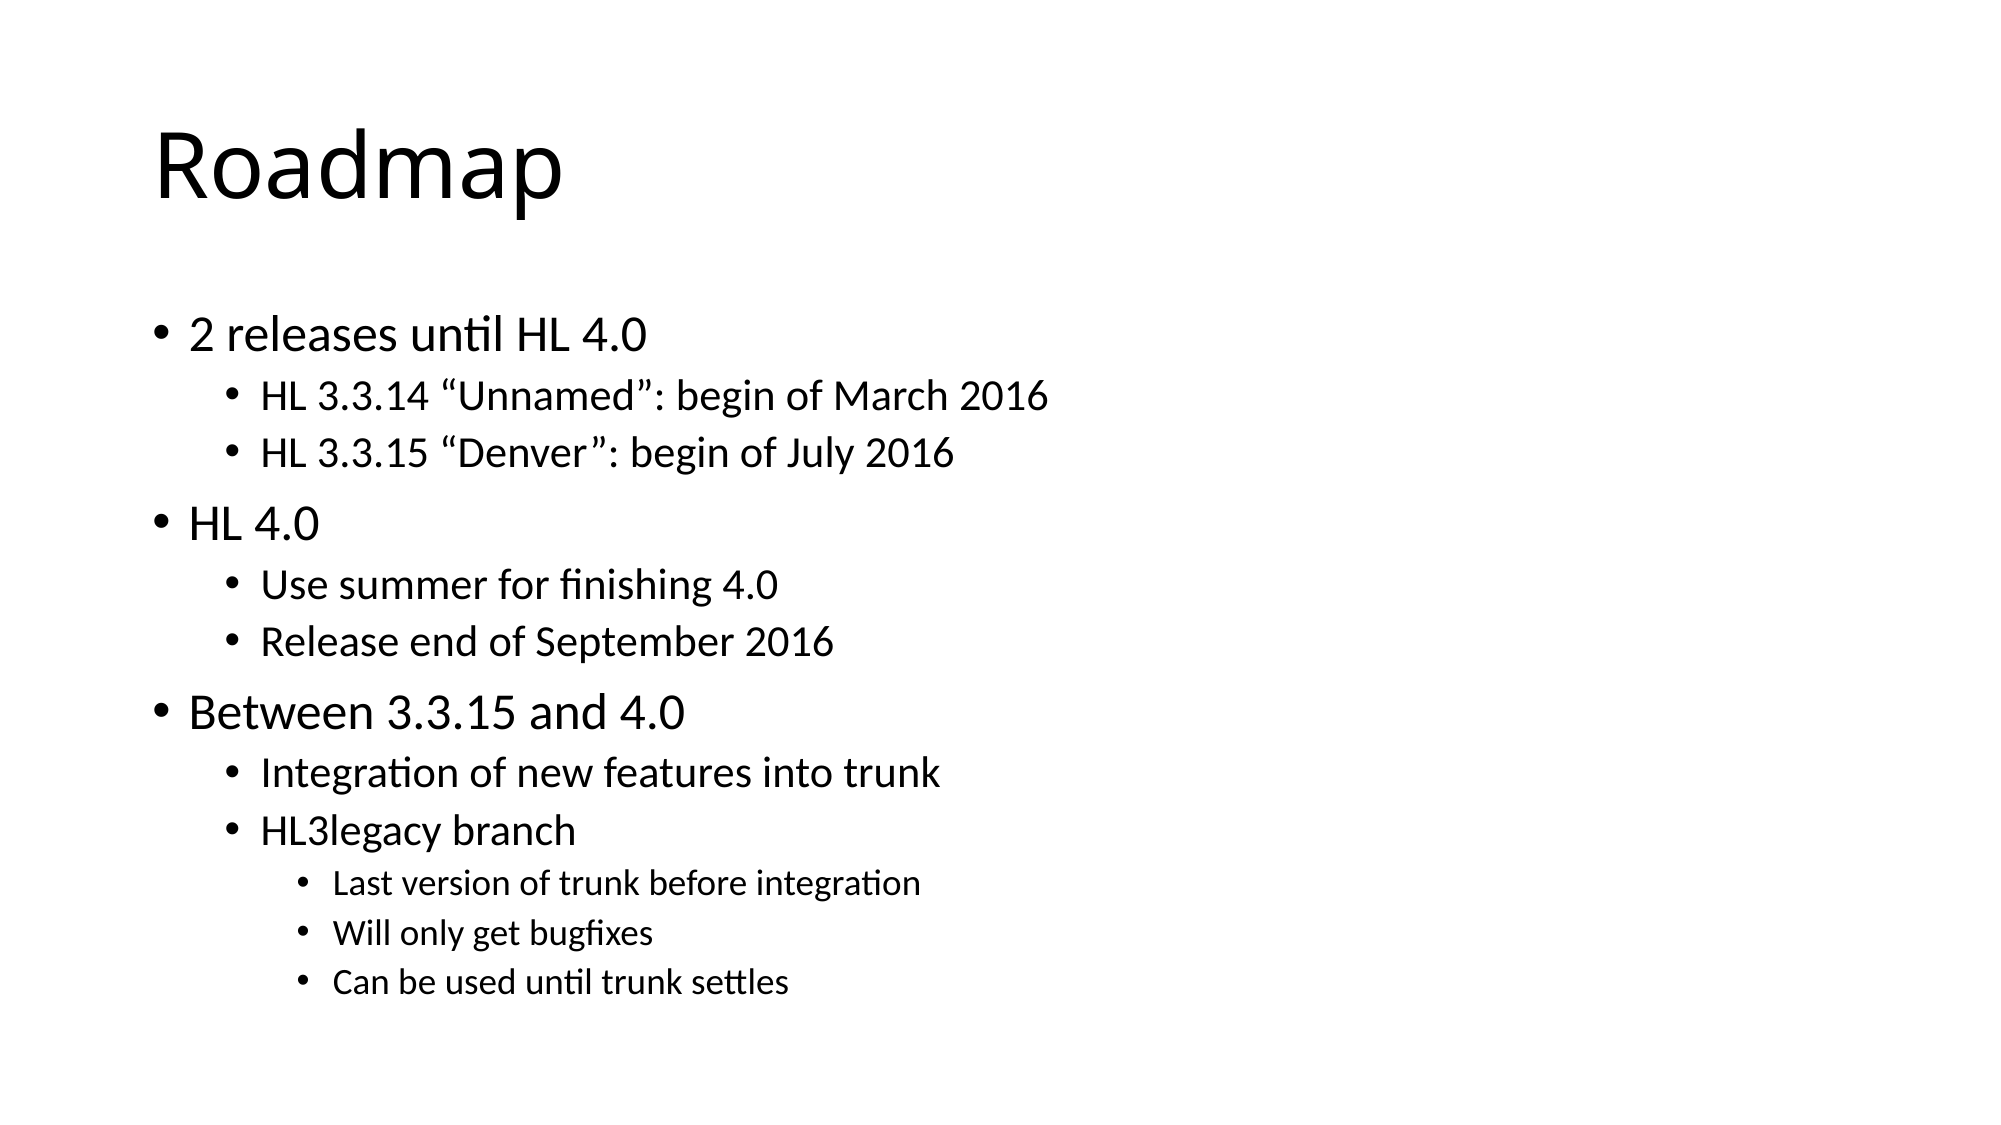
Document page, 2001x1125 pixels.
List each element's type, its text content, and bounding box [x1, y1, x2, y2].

list 2 releases until HL 4.0 HL 3.3.14 “Unnamed”: begin of March 2016 HL 3.3.15 “Denver”: begin of July 2016 HL 4.0 Use summer for finishing 4.0 Release end of September 2016 Between 3.3.15 and 4.0 Integration of new features into trunk HL3legacy branch Last version of trunk before integration Will only get bugfixes Can be used until trunk settles [137, 299, 1863, 1014]
title Roadmap [137, 59, 1863, 278]
